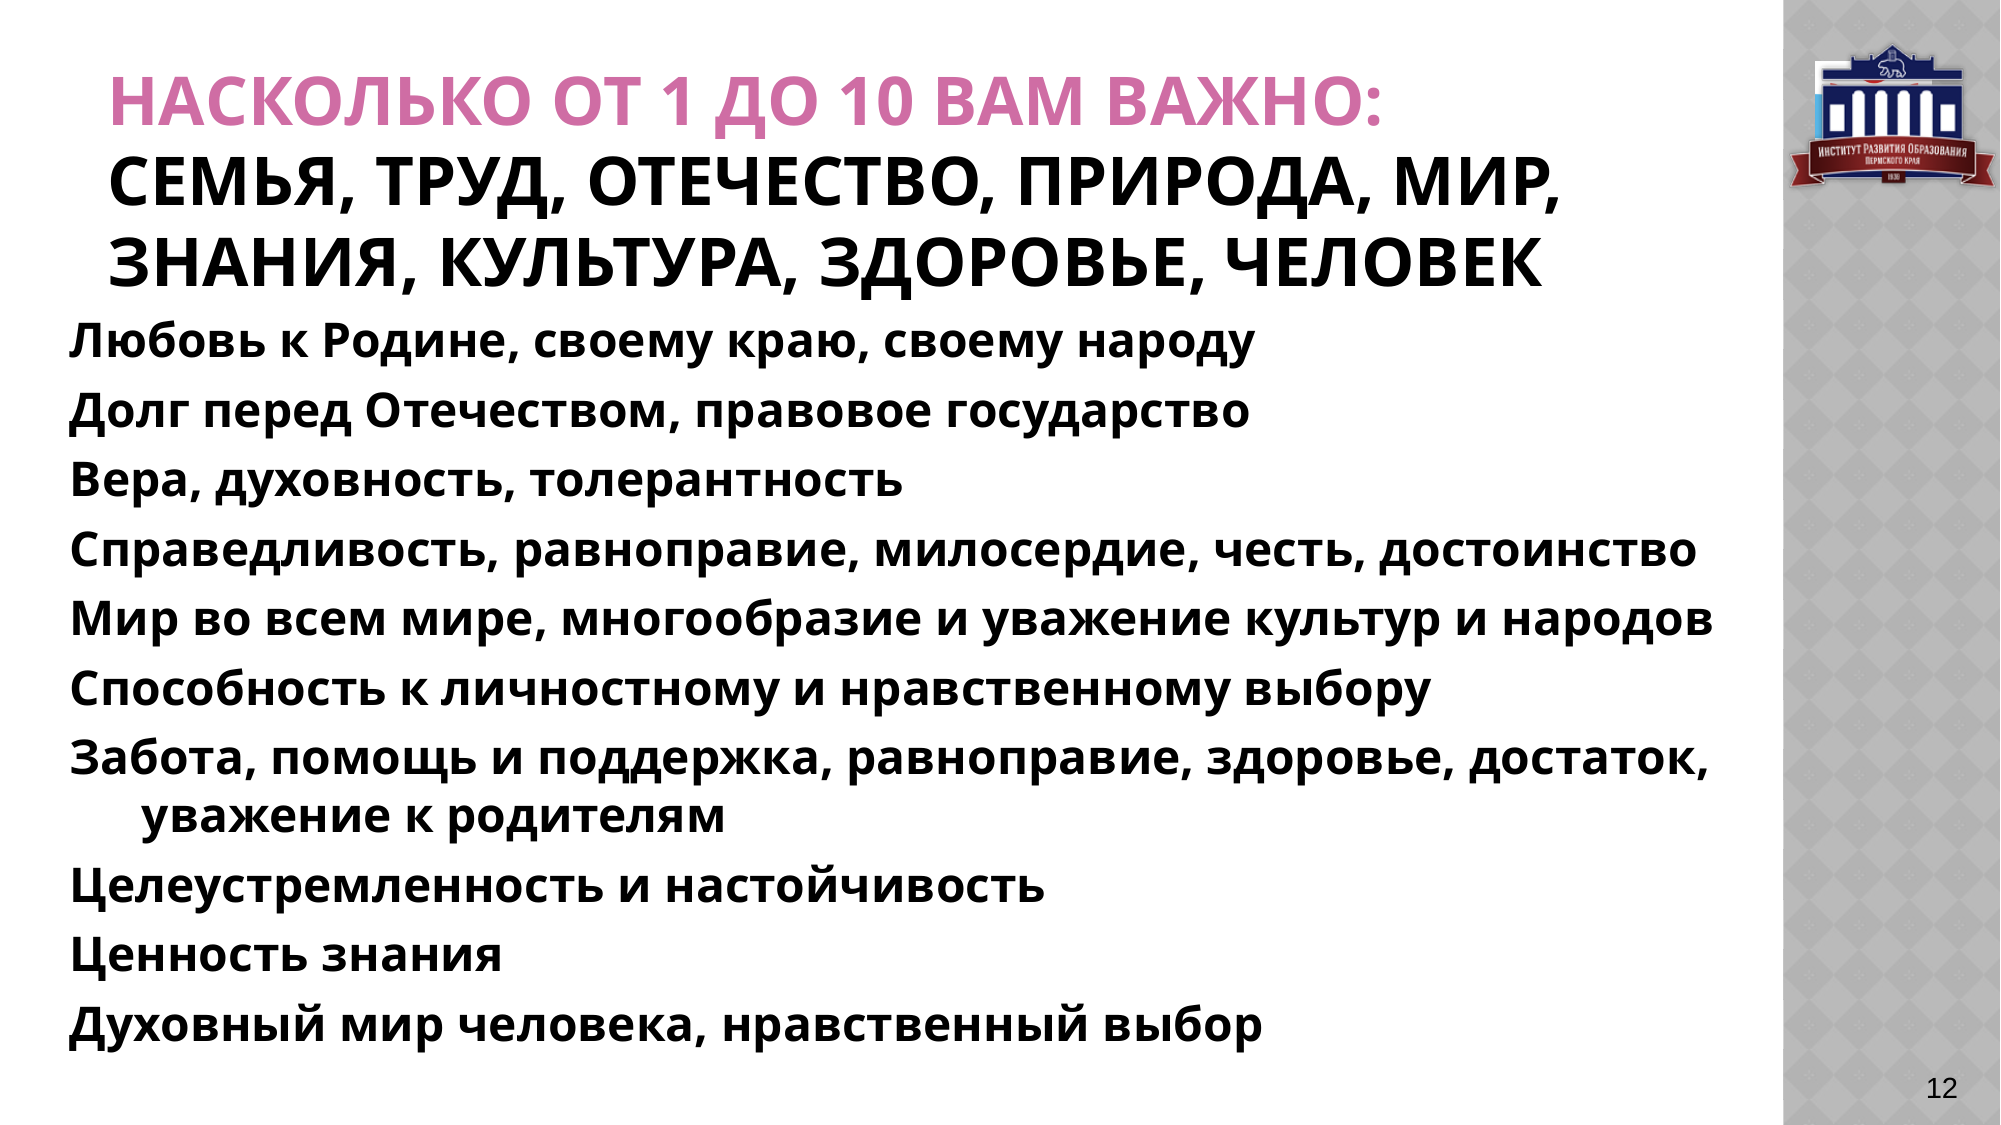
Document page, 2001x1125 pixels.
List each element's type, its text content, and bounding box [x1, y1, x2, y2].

list Любовь к Родине, своему краю, своему народу Долг перед Отечеством, правовое государство Вера, духовность, толерантность Справедливость, равноправие, милосердие, честь, достоинство Мир во всем мире, многообразие и уважение культур и народов Способность к личностному и нравственному выбору Забота, помощь и поддержка, равноправие, здоровье, достаток, уважение к родителям Целеустремленность и настойчивость Ценность знания Духовный мир человека, нравственный выбор [55, 302, 1777, 1071]
title Насколько от 1 до 10 Вам важно: семья, труд, отечество, природа, мир, знания, культура, здоровье, человек [99, 52, 1684, 300]
picture [1784, 38, 2000, 194]
